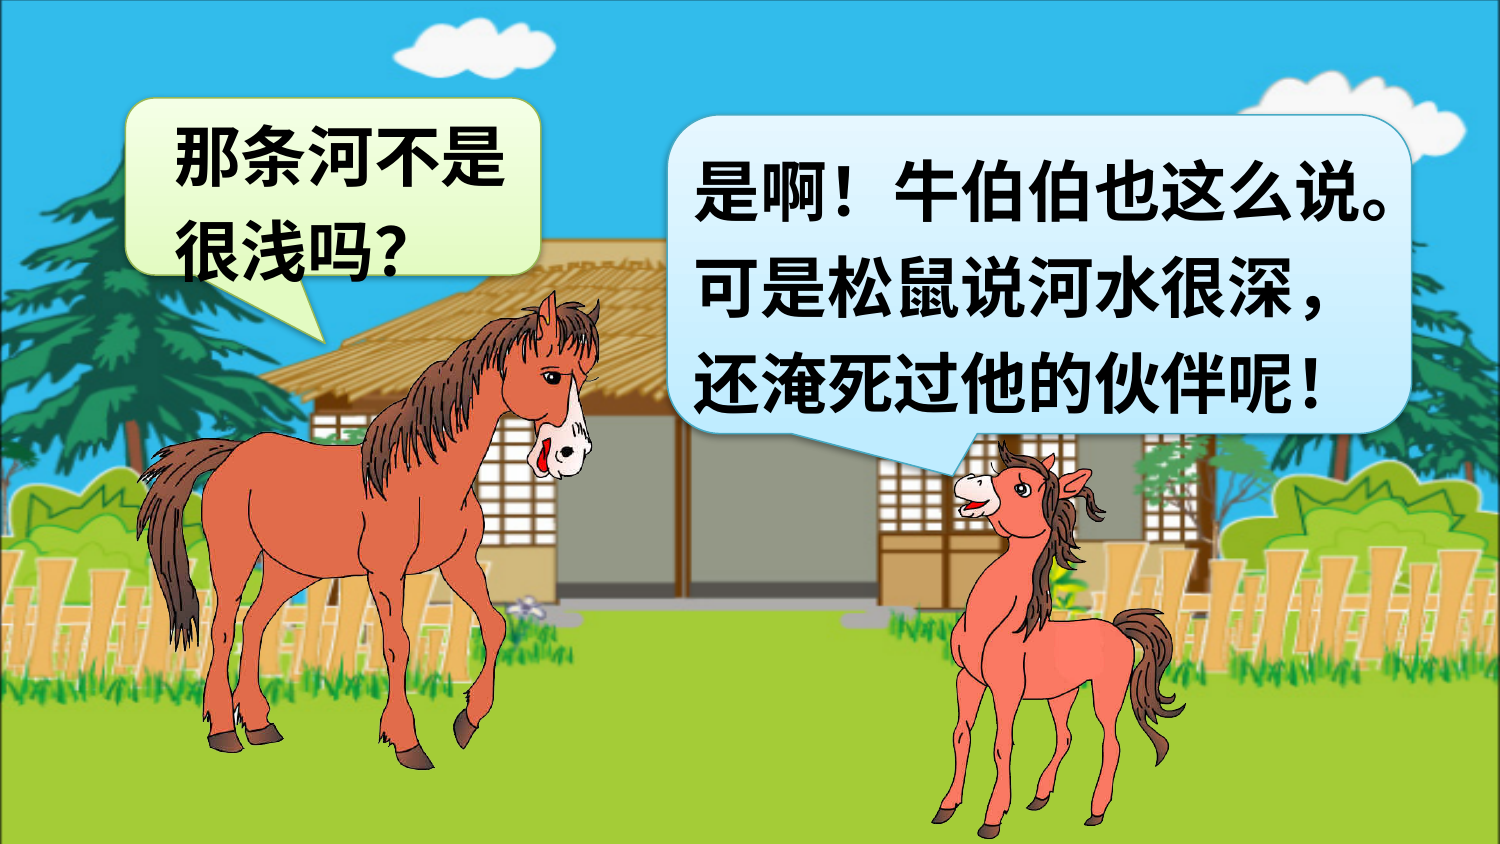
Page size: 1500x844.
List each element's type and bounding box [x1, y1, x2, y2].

text_box [666, 114, 1412, 434]
text_box [125, 90, 542, 283]
picture [0, 0, 1500, 844]
